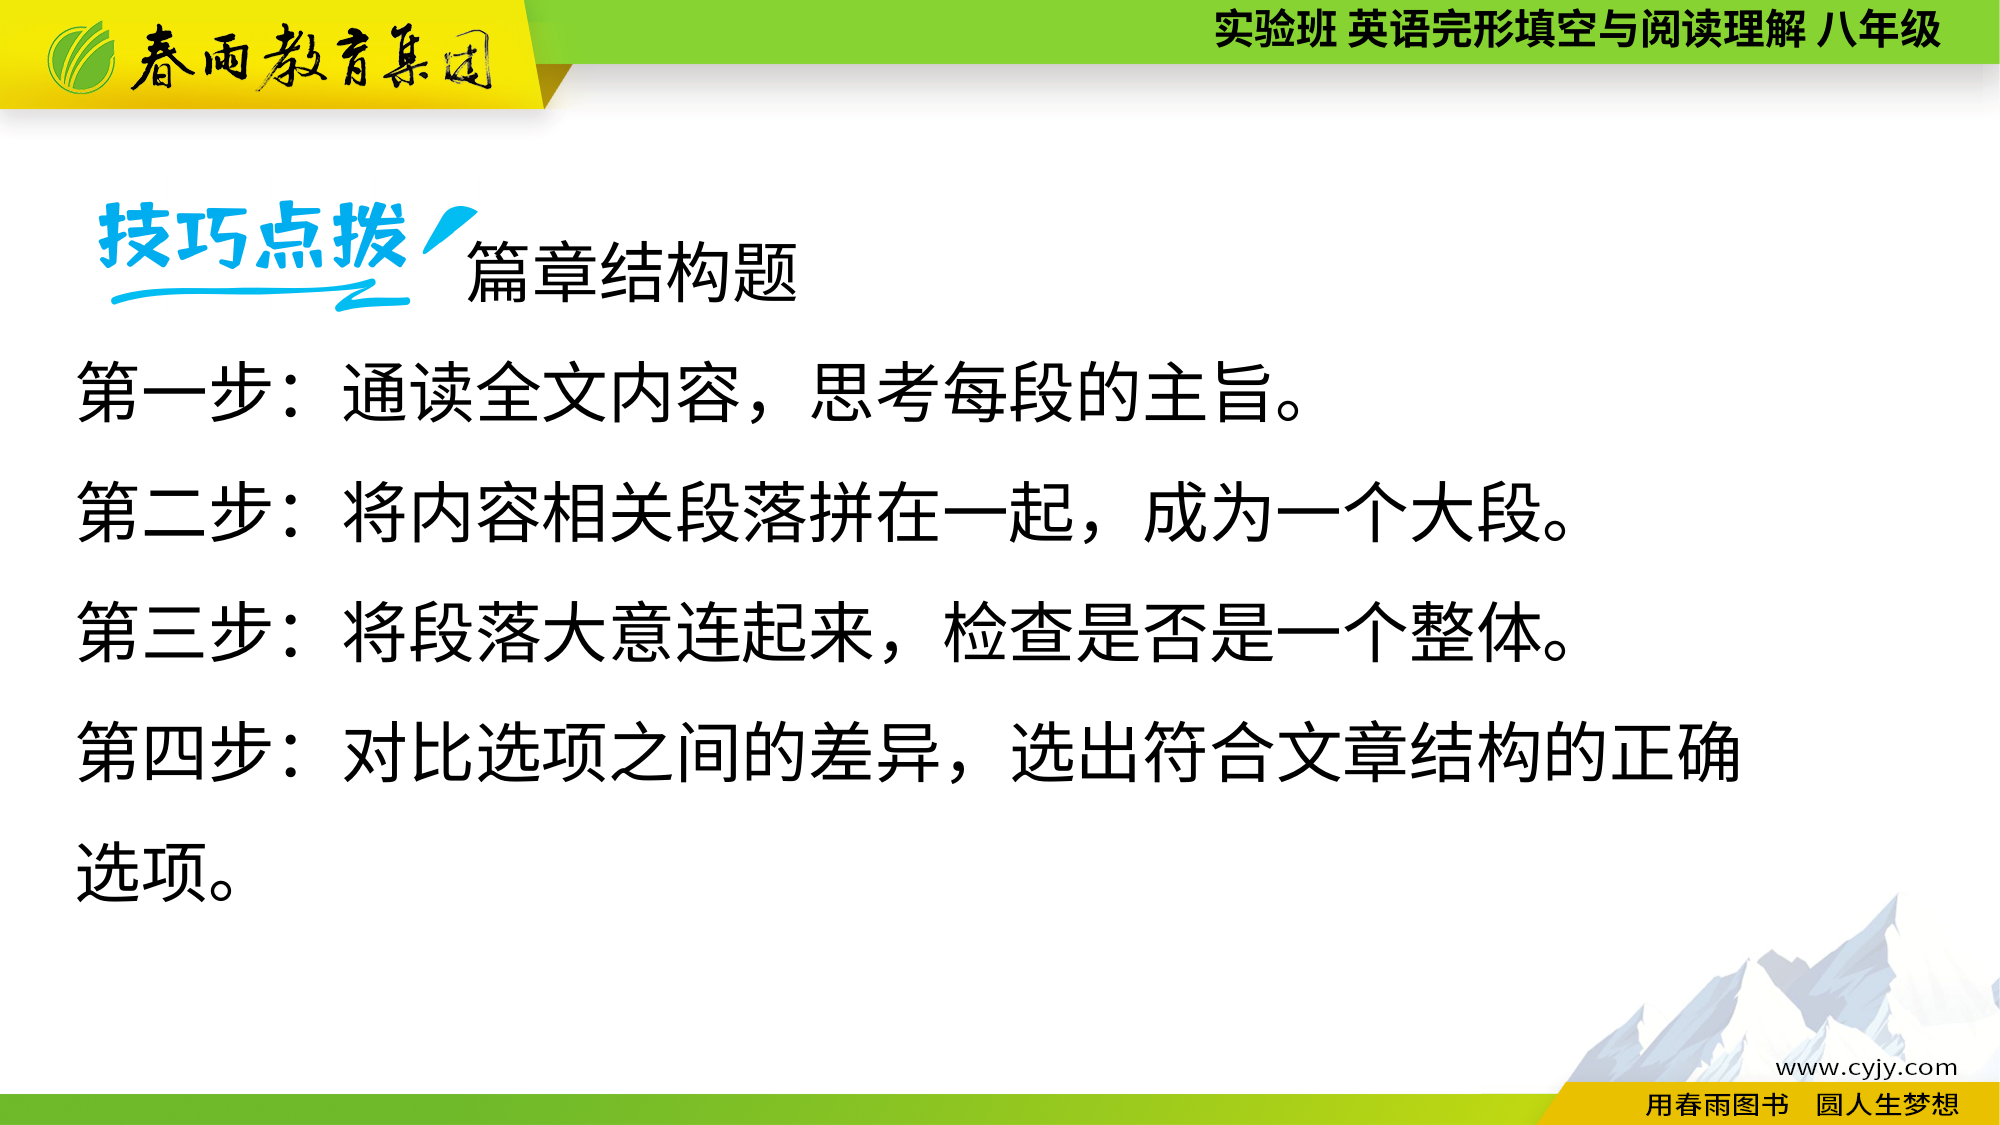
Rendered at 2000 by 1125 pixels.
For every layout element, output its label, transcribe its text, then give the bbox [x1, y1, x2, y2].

picture [0, 0, 2000, 1125]
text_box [90, 172, 663, 339]
list 篇章结构题 第一步：通读全文内容，思考每段的主旨。 第二步：将内容相关段落拼在一起，成为一个大段。 第三步：将段落大意连起来，检查是否是一个整体。 第四步：对比选项之间的差异，选出符合文章结构的正确 选项。 [59, 183, 1944, 926]
